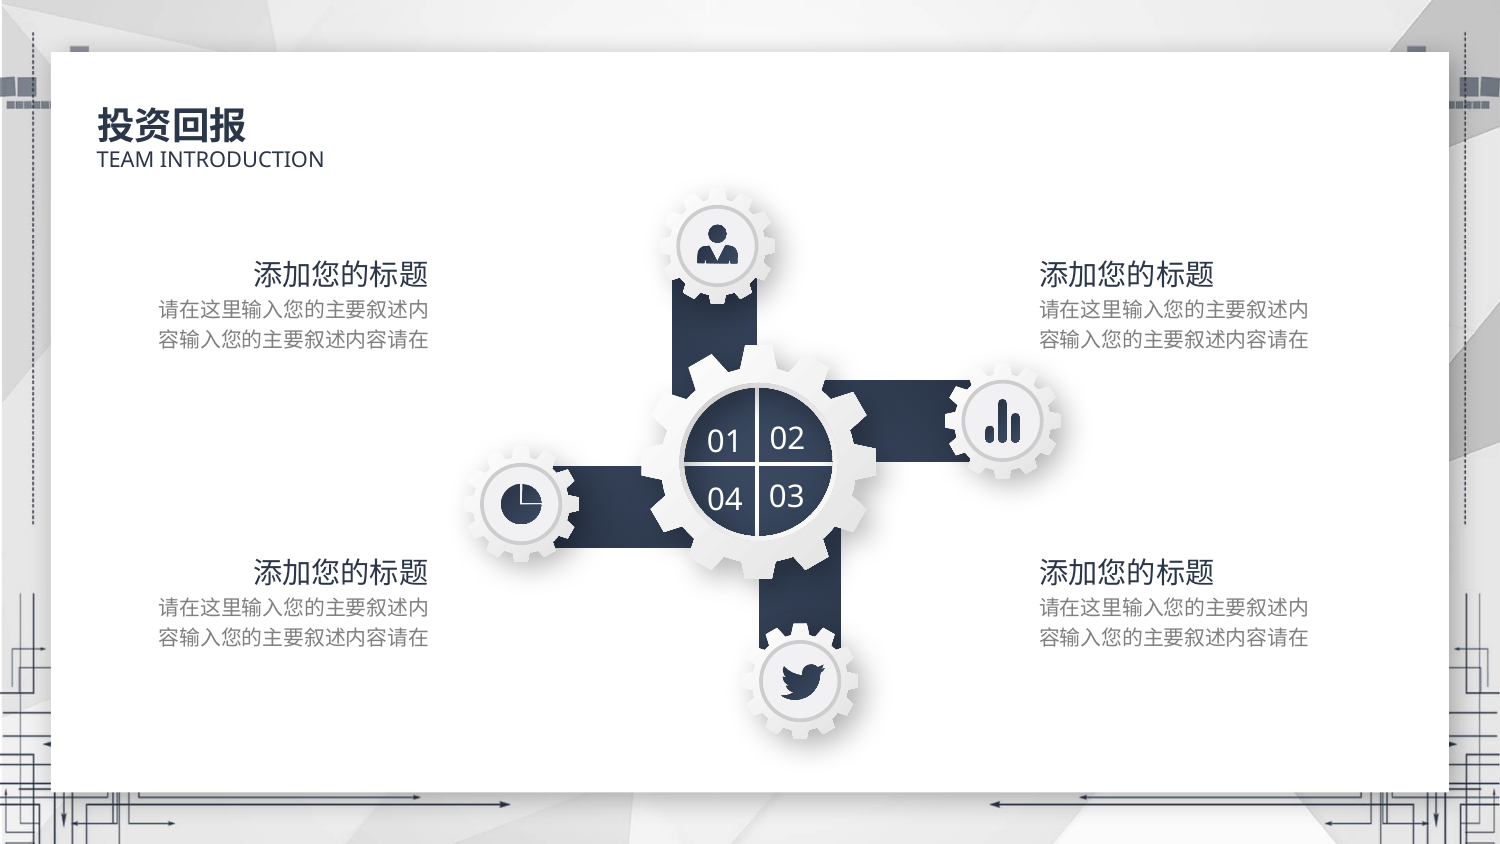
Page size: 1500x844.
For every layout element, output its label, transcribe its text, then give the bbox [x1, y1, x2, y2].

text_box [463, 188, 1061, 739]
picture [0, 0, 1500, 844]
text_box 添加您的标题 请在这里输入您的主要叙述内容输入您的主要叙述内容请在 [139, 242, 444, 359]
text_box 添加您的标题 请在这里输入您的主要叙述内容输入您的主要叙述内容请在 [1061, 539, 1329, 657]
text_box 添加您的标题 请在这里输入您的主要叙述内容输入您的主要叙述内容请在 [139, 539, 444, 657]
text_box 添加您的标题 请在这里输入您的主要叙述内容输入您的主要叙述内容请在 [1061, 242, 1329, 359]
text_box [96, 90, 341, 177]
